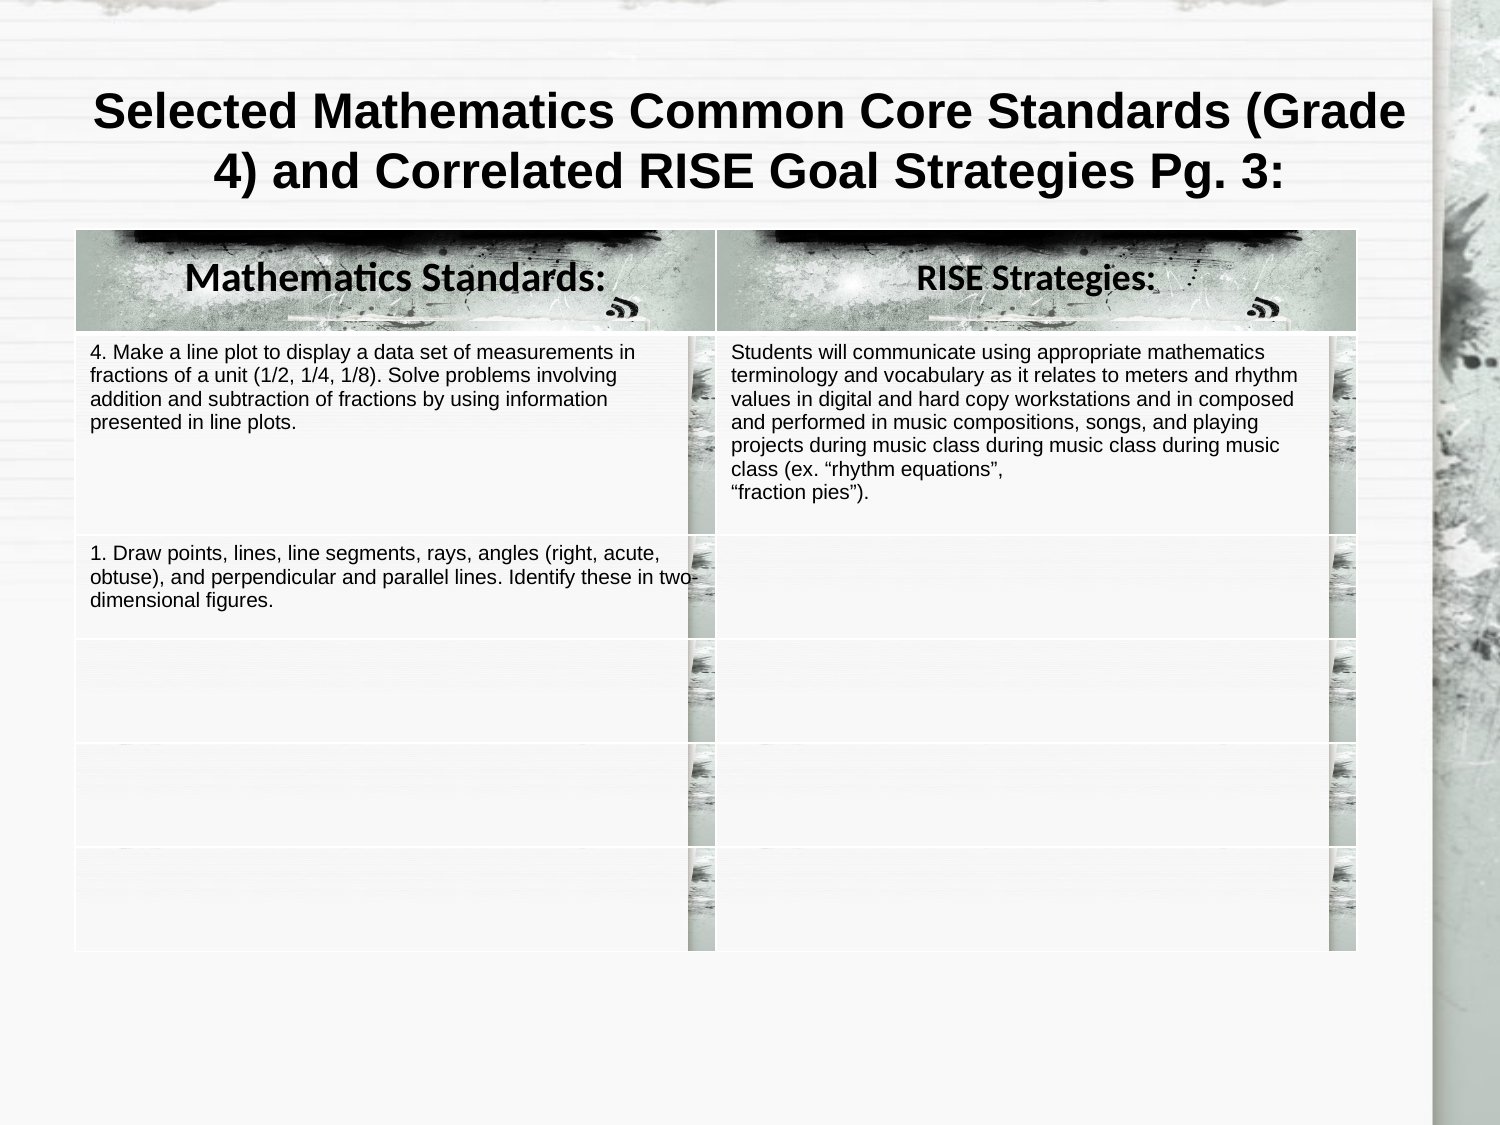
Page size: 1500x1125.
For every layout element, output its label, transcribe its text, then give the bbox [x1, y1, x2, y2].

table_cell [76, 744, 715, 846]
table_cell [76, 848, 715, 951]
picture [0, 0, 1500, 1125]
table_header RISE Strategies: [717, 230, 1356, 331]
table_cell [76, 640, 715, 742]
table_cell 1. Draw points, lines, line segments, rays, angles (right, acute, obtuse), and perpendicular and parallel lines. Identify these in two-dimensional figures. [76, 536, 715, 638]
table_cell 4. Make a line plot to display a data set of measurements in fractions of a unit (1/2, 1/4, 1/8). Solve problems involving addition and subtraction of fractions by using information presented in line plots. [76, 336, 715, 534]
table_cell [717, 848, 1356, 951]
table_cell [717, 536, 1356, 638]
table_cell Students will communicate using appropriate mathematics terminology and vocabulary as it relates to meters and rhythm values in digital and hard copy workstations and in composed and performed in music compositions, songs, and playing projects during music class during music class during music class (ex. “rhythm equations”, “fraction pies”). [717, 336, 1356, 534]
table_header Mathematics Standards: [76, 230, 715, 331]
table_cell [717, 640, 1356, 742]
table_cell [717, 744, 1356, 846]
title Selected Mathematics Common Core Standards (Grade 4) and Correlated RISE Goal Strategies Pg. 3: [74, 44, 1426, 233]
